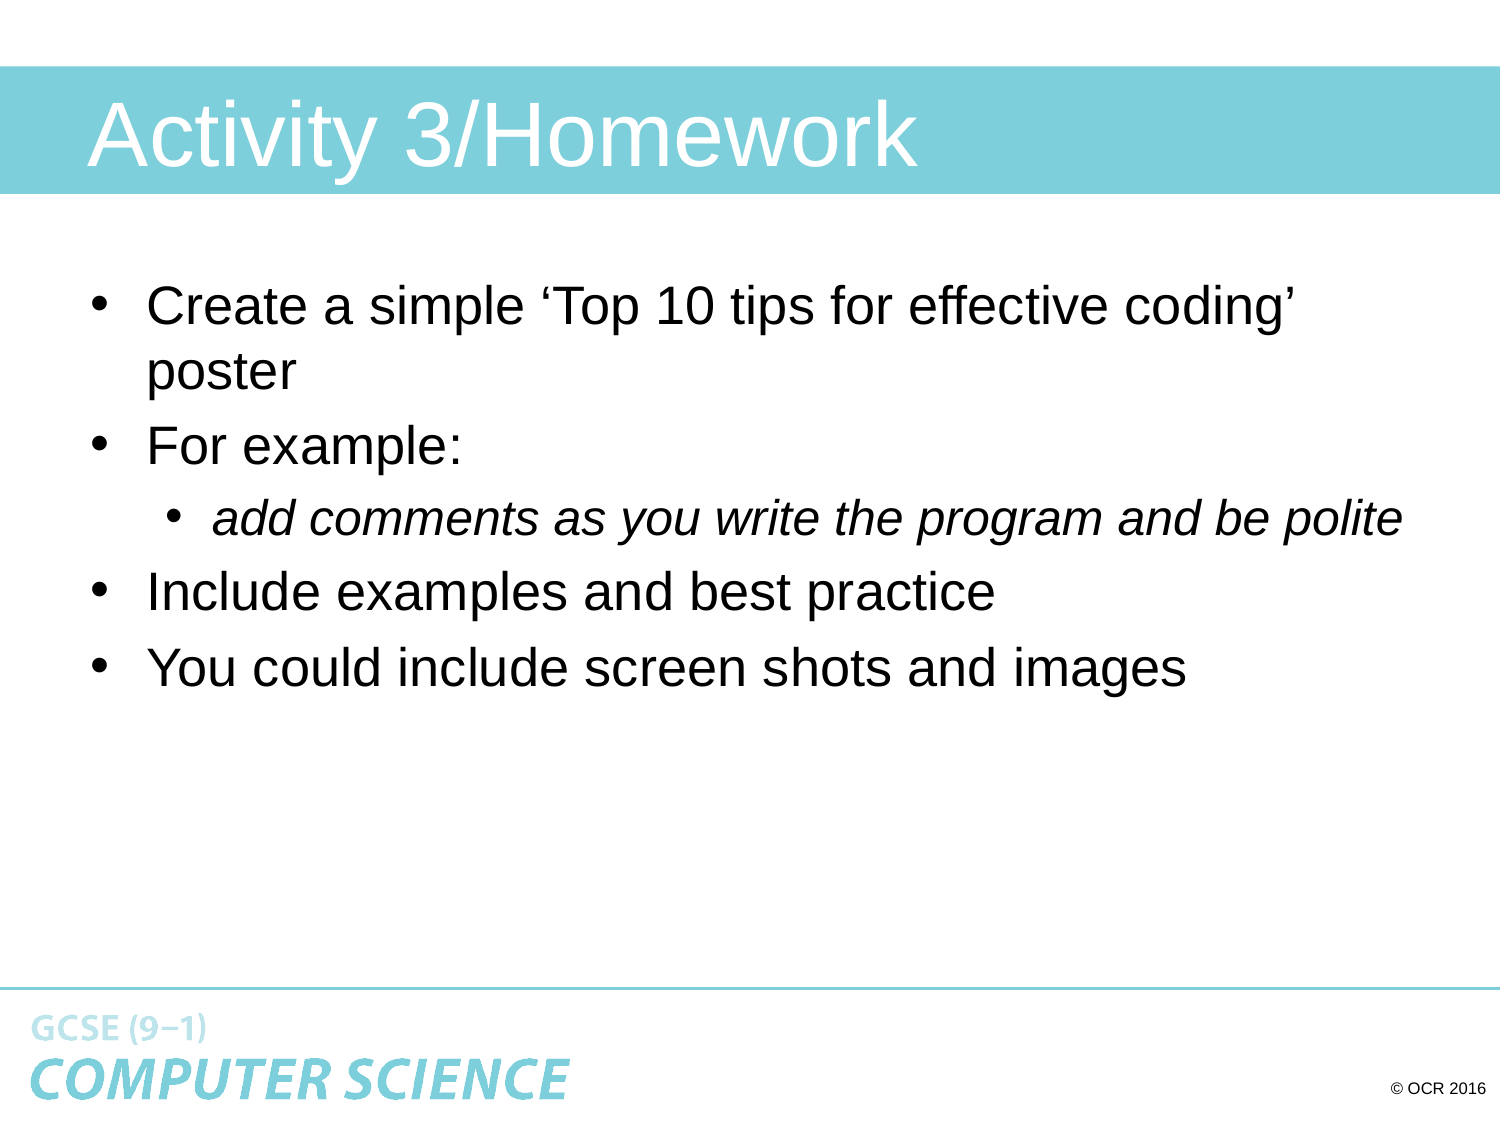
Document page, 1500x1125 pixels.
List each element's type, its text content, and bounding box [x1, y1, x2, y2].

list Create a simple ‘Top 10 tips for effective coding’ poster For example: add comments as you write the program and be polite Include examples and best practice You could include screen shots and images [75, 262, 1425, 965]
title Activity 3/Homework [0, 66, 1500, 194]
picture [0, 987, 1500, 1124]
